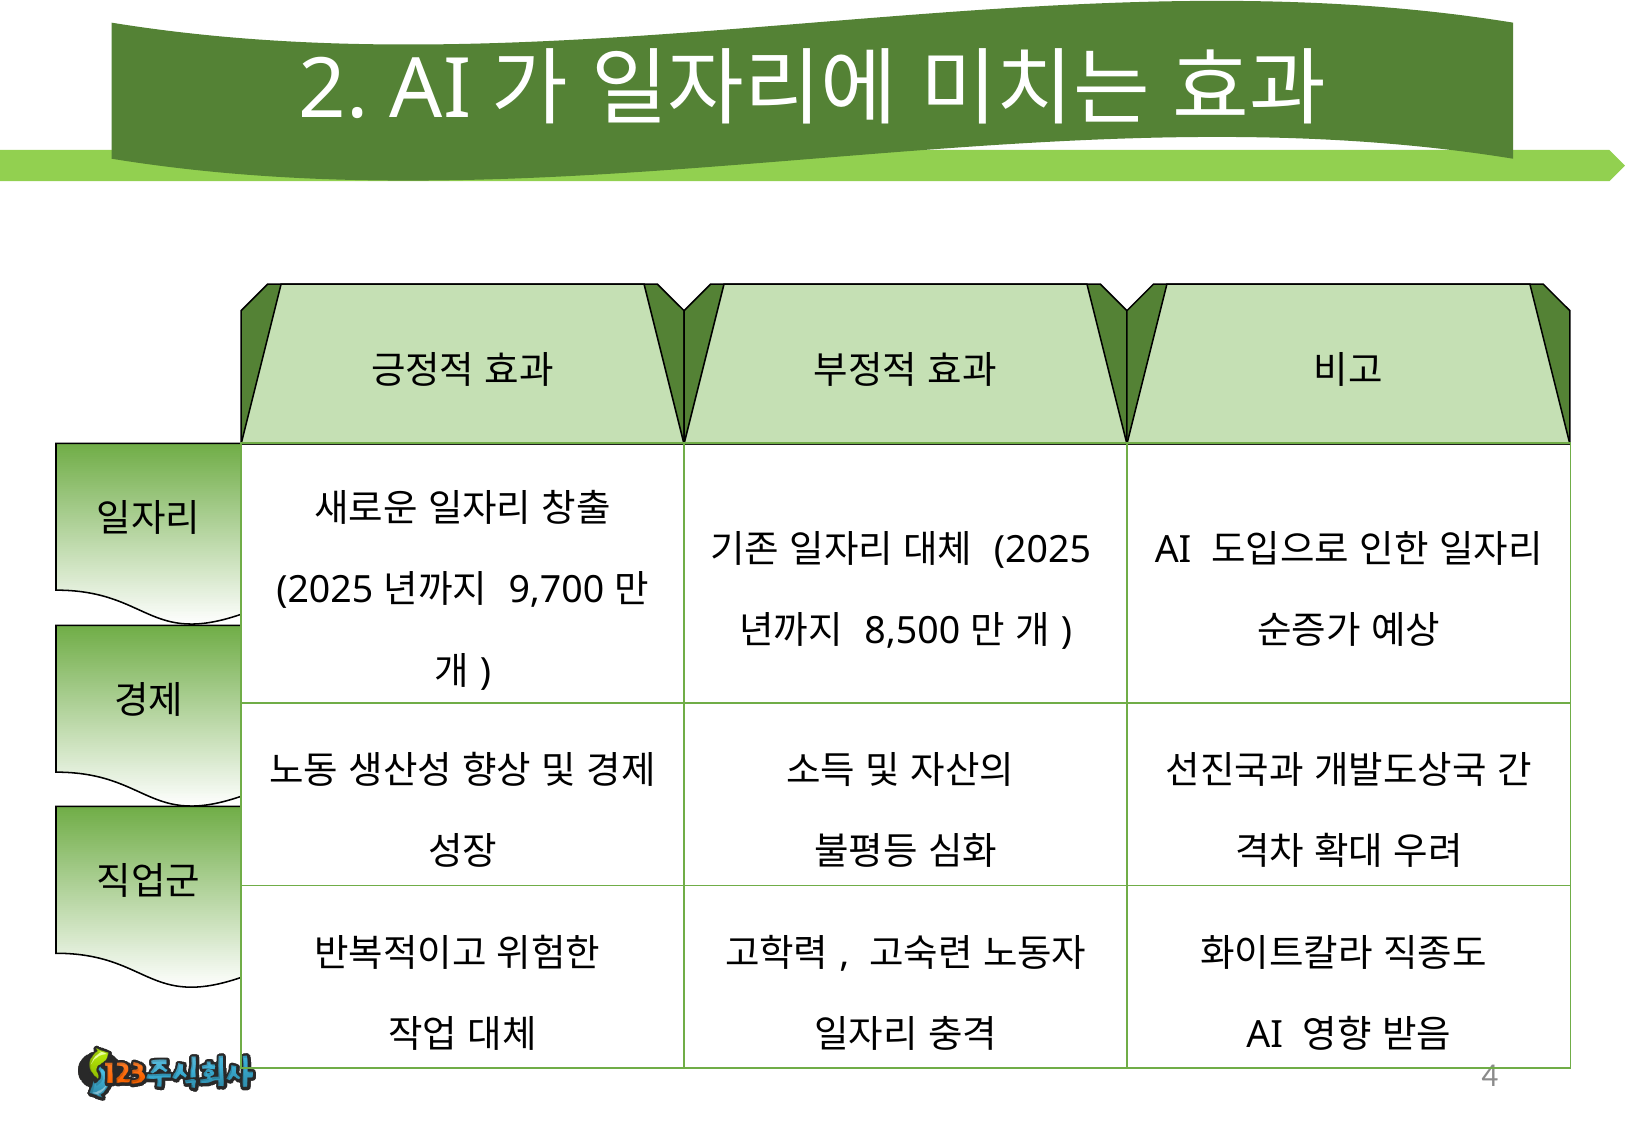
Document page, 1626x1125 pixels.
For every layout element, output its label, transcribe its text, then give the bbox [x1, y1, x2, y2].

table_header 기존 일자리 대체 (2025년까지 8,500만 개) [685, 444, 1126, 702]
slide_number 4 [1147, 1069, 1514, 1103]
table_cell 반복적이고 위험한 작업 대체 [242, 886, 683, 1067]
text_box 비고 [1126, 283, 1571, 442]
table_header 새로운 일자리 창출 (2025년까지 9,700만 개) [242, 444, 683, 702]
text_box 일자리 [54, 442, 240, 624]
text_box 직업군 [54, 805, 240, 989]
text_box 부정적 효과 [683, 283, 1127, 442]
title 2. AI가 일자리에 미치는 효과 [0, 0, 1625, 182]
text_box [1089, 283, 1127, 427]
text_box [1531, 283, 1571, 440]
text_box [1125, 283, 1165, 435]
table_cell 소득 및 자산의 불평등 심화 [685, 704, 1126, 885]
table_header AI 도입으로 인한 일자리 순증가 예상 [1128, 444, 1570, 702]
text_box [646, 283, 684, 431]
text_box 긍정적 효과 [240, 283, 684, 442]
text_box [240, 283, 280, 440]
picture [69, 1036, 264, 1109]
table_cell 화이트칼라 직종도 AI 영향 받음 [1128, 886, 1570, 1067]
table_cell 고학력, 고숙련 노동자 일자리 충격 [685, 886, 1126, 1067]
table_cell 노동 생산성 향상 및 경제 성장 [242, 704, 683, 885]
text_box [683, 283, 722, 435]
table_cell 선진국과 개발도상국 간 격차 확대 우려 [1128, 704, 1570, 885]
text_box 경제 [54, 624, 240, 805]
